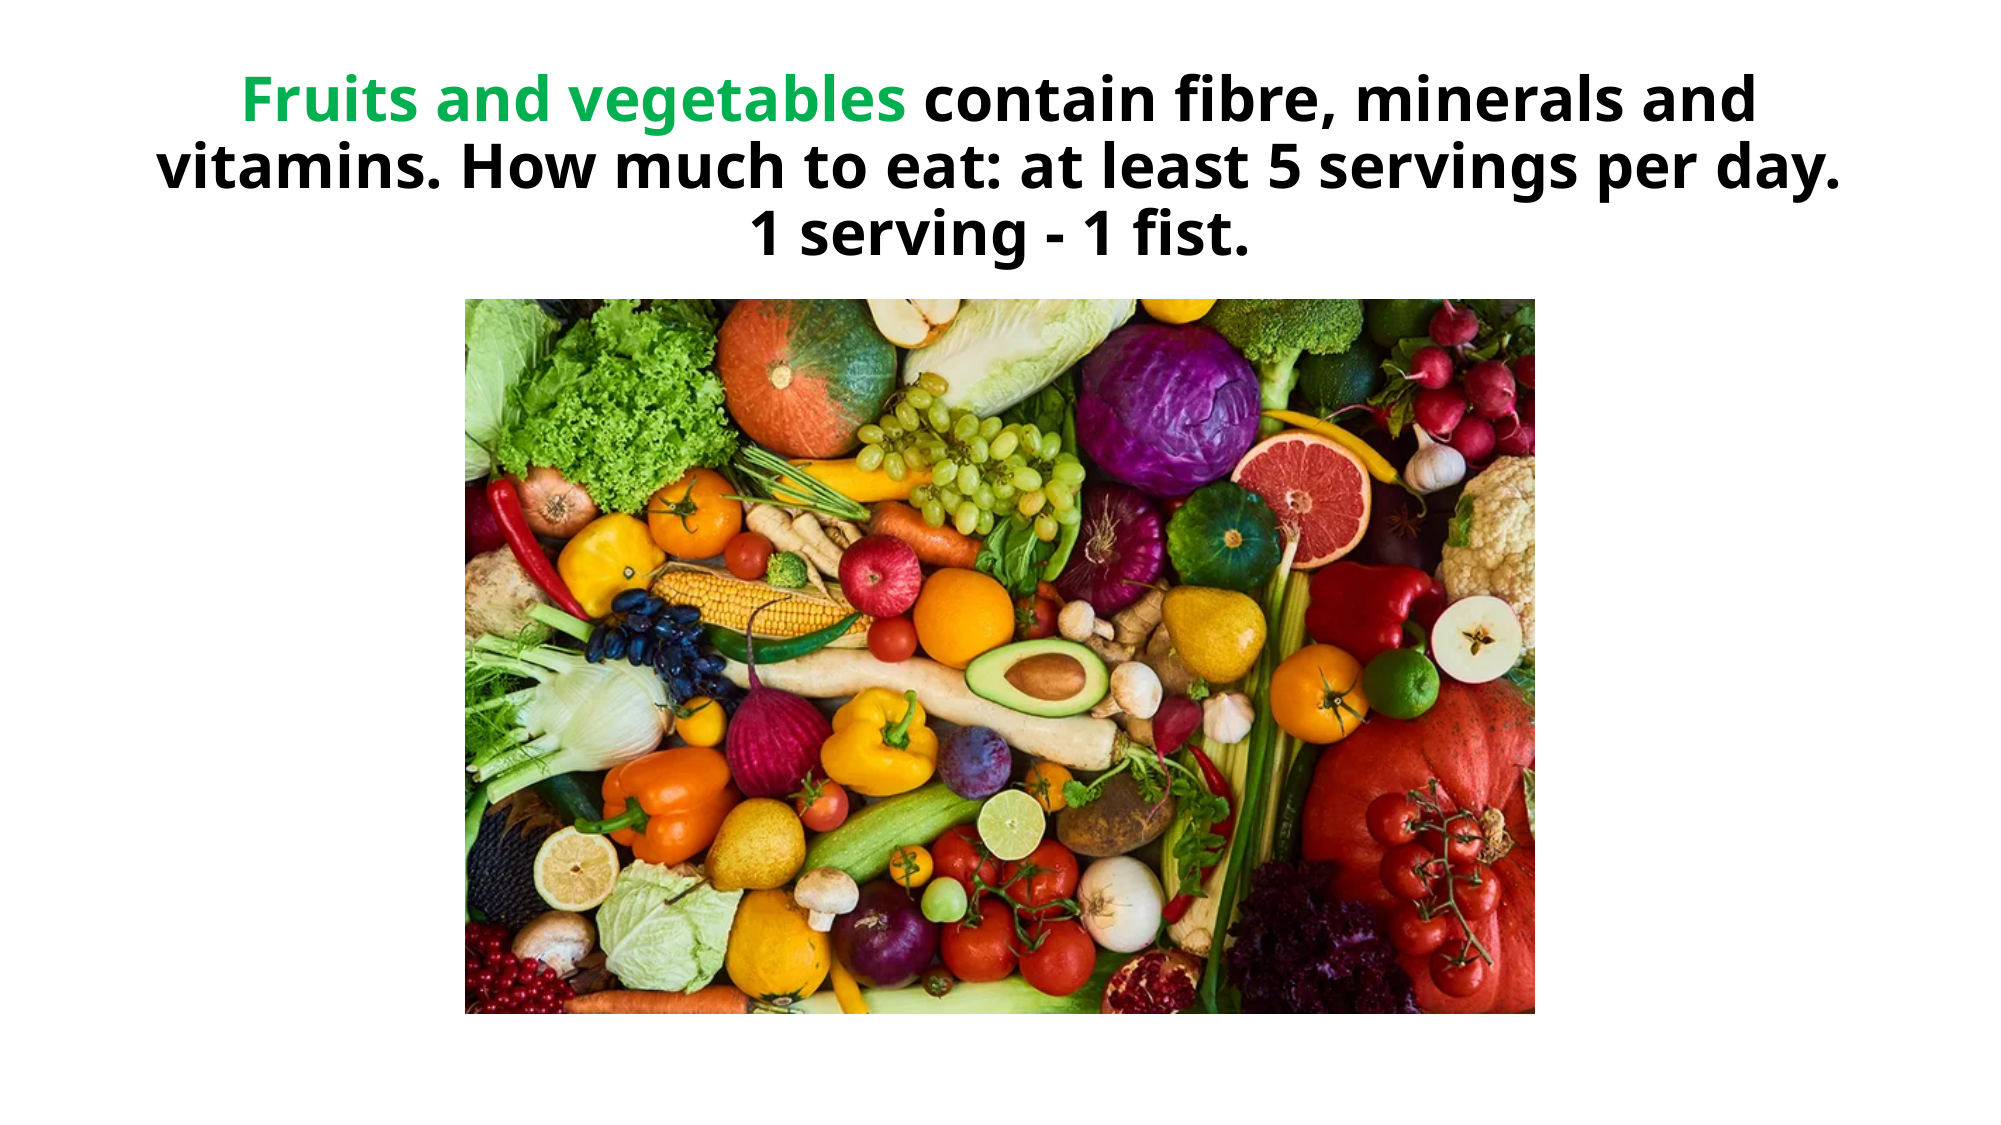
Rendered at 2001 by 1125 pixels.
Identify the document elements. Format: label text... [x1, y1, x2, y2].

title Fruits and vegetables contain fibre, minerals and vitamins. How much to eat: at least 5 servings per day. 1 serving - 1 fist. [137, 59, 1863, 278]
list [464, 299, 1535, 1014]
